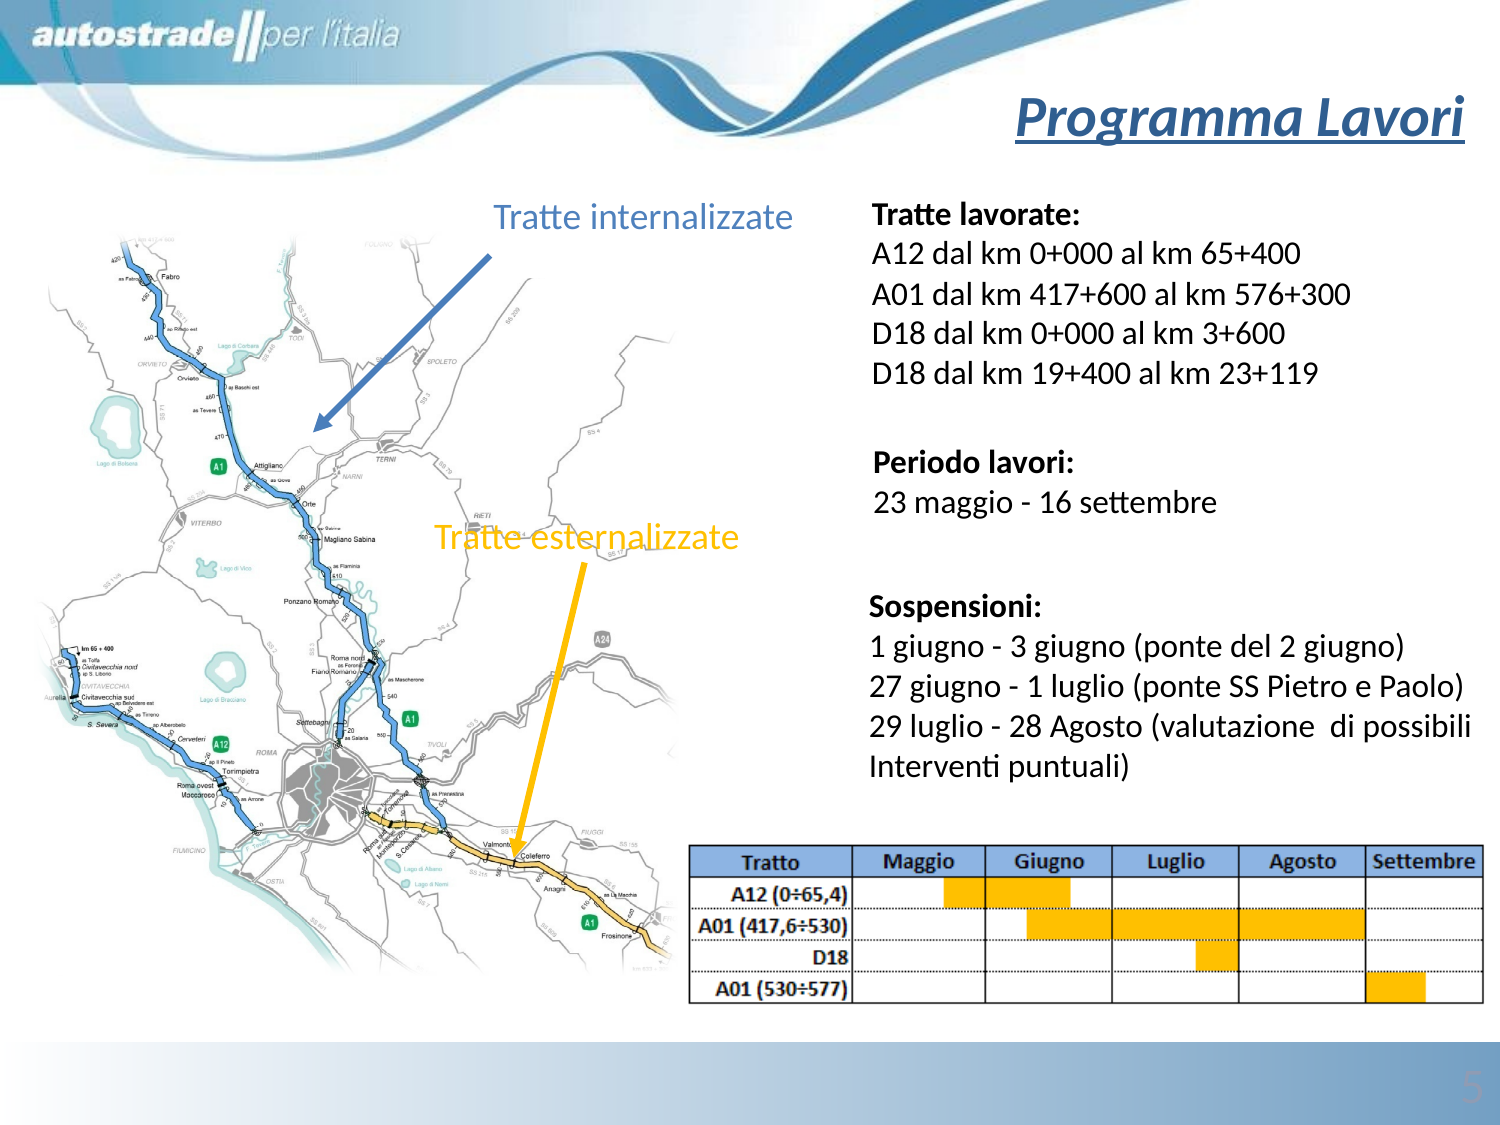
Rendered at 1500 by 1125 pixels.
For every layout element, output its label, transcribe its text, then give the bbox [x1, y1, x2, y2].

picture [0, 0, 1207, 176]
text_box Tratte lavorate: A12 dal km 0+000 al km 65+400 A01 dal km 417+600 al km 576+300 D18 dal km 0+000 al km 3+600 D18 dal km 19+400 al km 23+119 [857, 184, 1367, 439]
slide_number 4 [0, 1042, 1500, 1125]
picture [33, 231, 1495, 1012]
text_box Programma Lavori [1000, 70, 1481, 156]
text_box Tratte esternalizzate [682, 504, 774, 565]
text_box Periodo lavori: 23 maggio - 16 settembre [858, 439, 1234, 528]
text_box Sospensioni: 1 giugno - 3 giugno (ponte del 2 giugno) 27 giugno - 1 luglio (ponte SS Pietro e Paolo) 29 luglio - 28 Agosto (valutazione di possibili Interventi puntuali) [854, 576, 1496, 831]
list Tratte internalizzate [478, 184, 857, 279]
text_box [401, 674, 698, 746]
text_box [312, 255, 491, 433]
